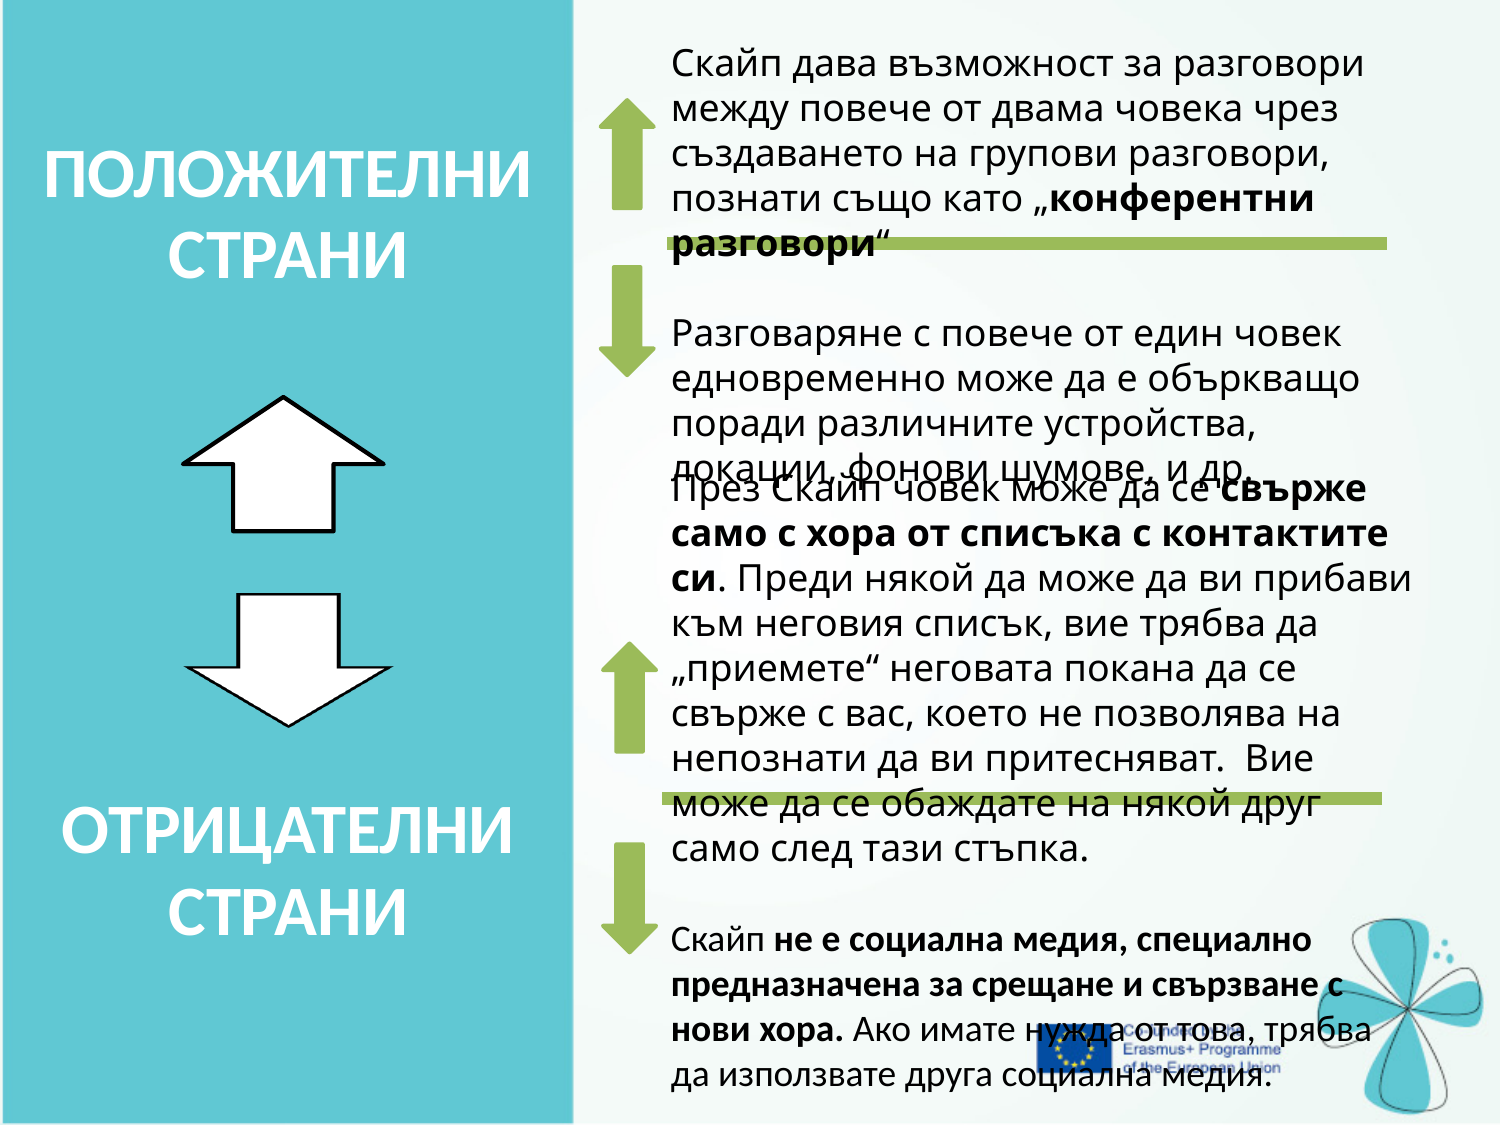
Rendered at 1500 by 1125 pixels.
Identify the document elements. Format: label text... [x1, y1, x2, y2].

picture [0, 0, 1500, 1125]
text_box [598, 98, 656, 211]
text_box [180, 395, 386, 534]
text_box Скайп дава възможност за разговори между повече от двама човека чрез създаването на групови разговори, познати също като „конферентни разговори“ Разговаряне с повече от един човек едновременно може да е объркващо поради различните устройства, локации, фонови шумове, и др. [656, 32, 1389, 456]
text_box [601, 641, 655, 754]
table_header ОТРИЦАТЕЛНИ СТРАНИ [32, 790, 545, 986]
text_box [601, 842, 655, 955]
text_box През Скайп човек може да се свърже само с хора от списъка с контактите си. Преди някой да може да ви прибави към неговия списък, вие трябва да „приемете“ неговата покана да се свърже с вас, което не позволява на непознати да ви притесняват. Вие може да се обаждате на някой друг само след тази стъпка. Скайп не е социална медия, специално предназначена за срещане и свързване с нови хора. Ако имате нужда от това, трябва да използвате друга социална медия. [655, 456, 1435, 1102]
text_box [598, 265, 656, 378]
table_header ПОЛОЖИТЕЛНИ СТРАНИ [12, 134, 565, 329]
